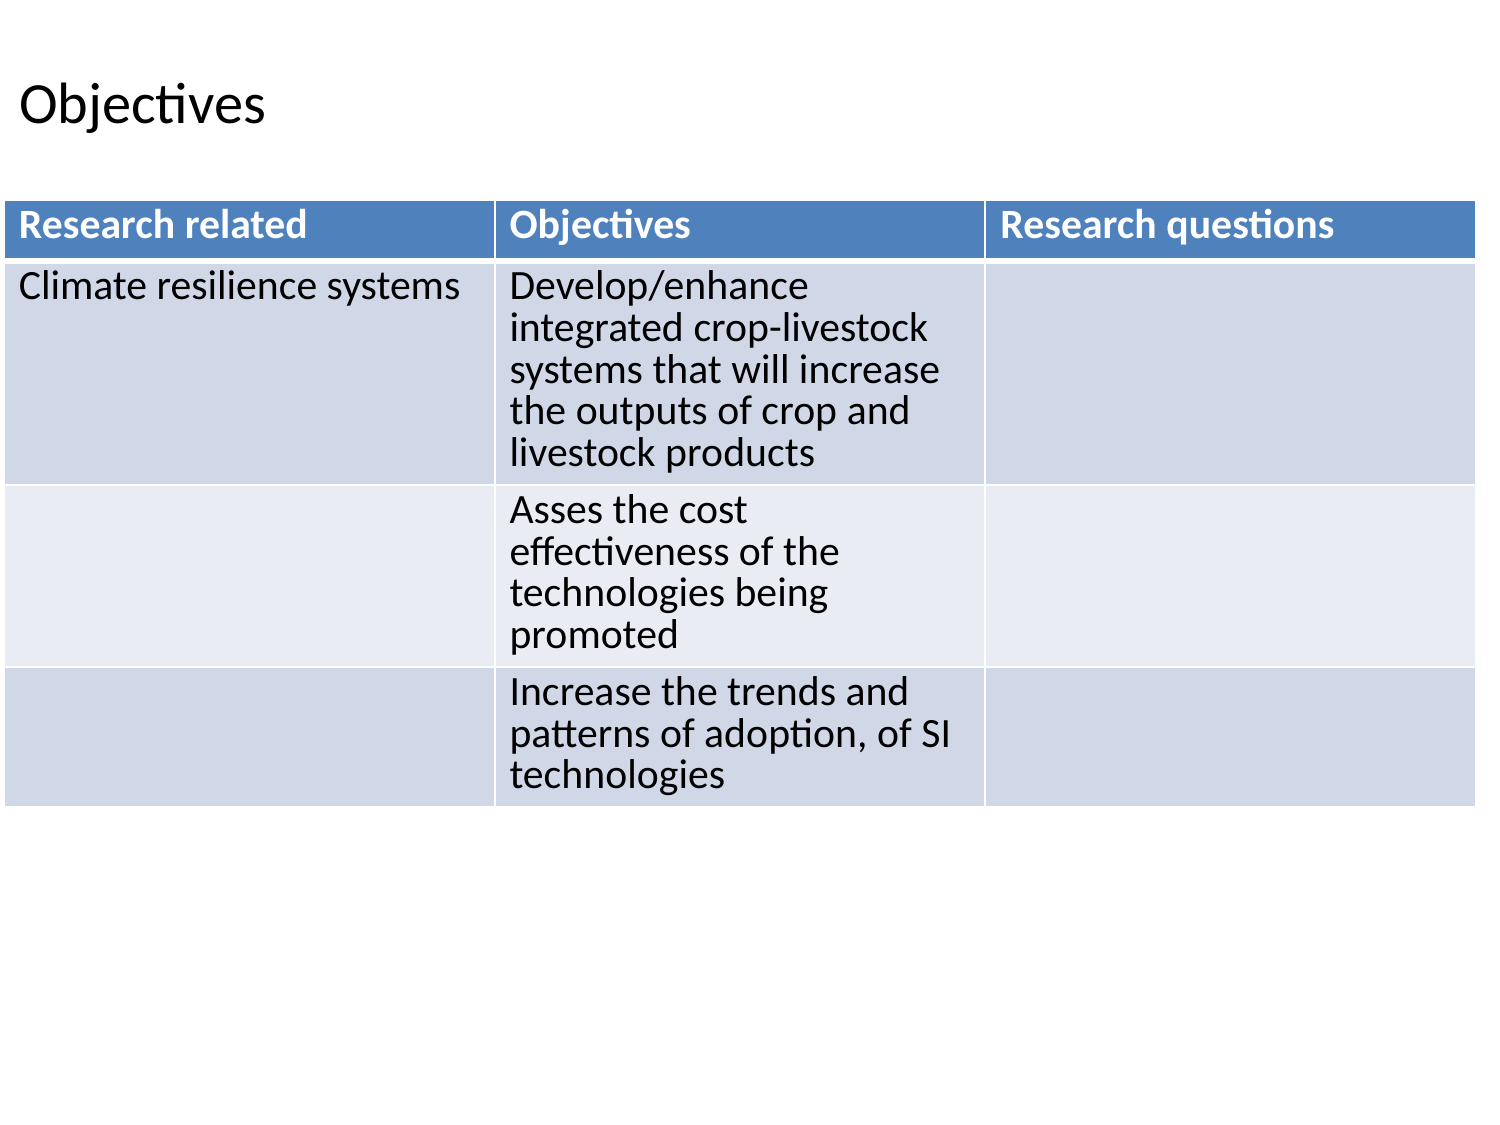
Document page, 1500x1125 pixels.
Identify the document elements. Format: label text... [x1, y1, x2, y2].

table_cell Climate resilience systems [5, 264, 494, 484]
table_cell [986, 264, 1475, 484]
table_cell Develop/enhance integrated crop-livestock systems that will increase the outputs of crop and livestock products [496, 264, 984, 484]
table_header Research related [5, 201, 494, 258]
table_header Objectives [496, 201, 984, 258]
title Objectives [4, 37, 1280, 163]
table_header Research questions [986, 201, 1475, 258]
table_cell [5, 668, 494, 806]
table_cell [5, 486, 494, 666]
table_cell [986, 668, 1475, 806]
table_cell [986, 486, 1475, 666]
table_cell Increase the trends and patterns of adoption, of SI technologies [496, 668, 984, 806]
table_cell Asses the cost effectiveness of the technologies being promoted [496, 486, 984, 666]
